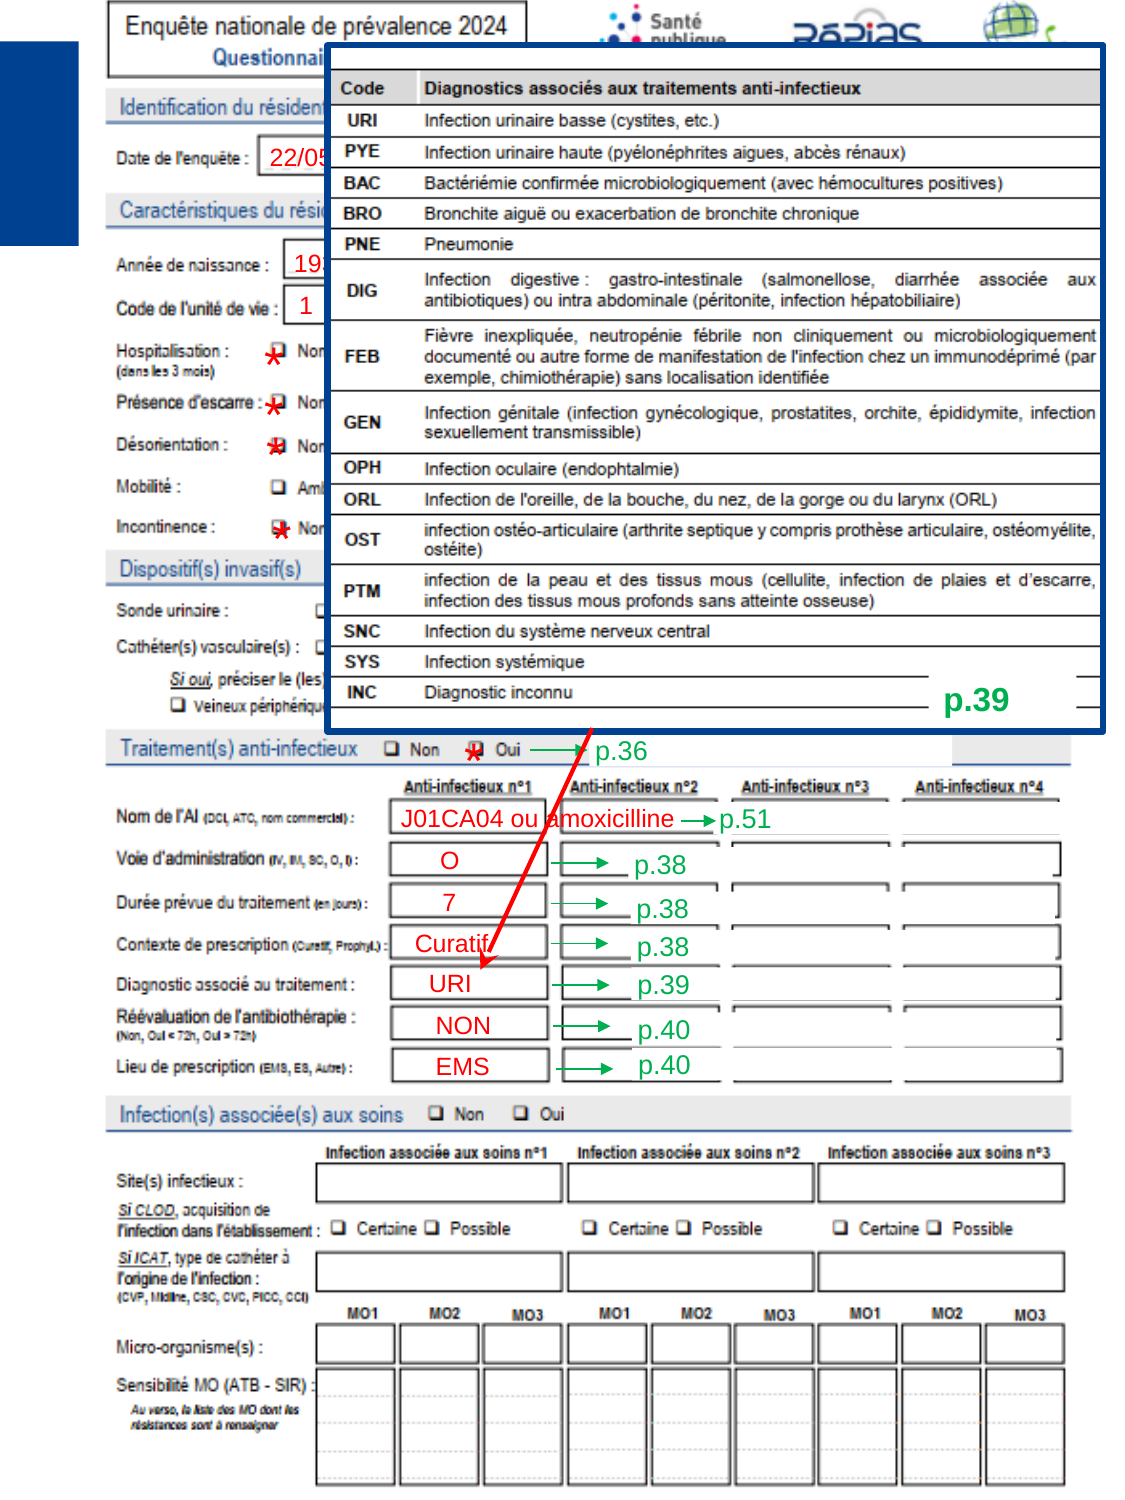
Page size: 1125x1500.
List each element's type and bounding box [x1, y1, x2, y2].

text_box [480, 728, 593, 971]
picture [78, 0, 1103, 1495]
